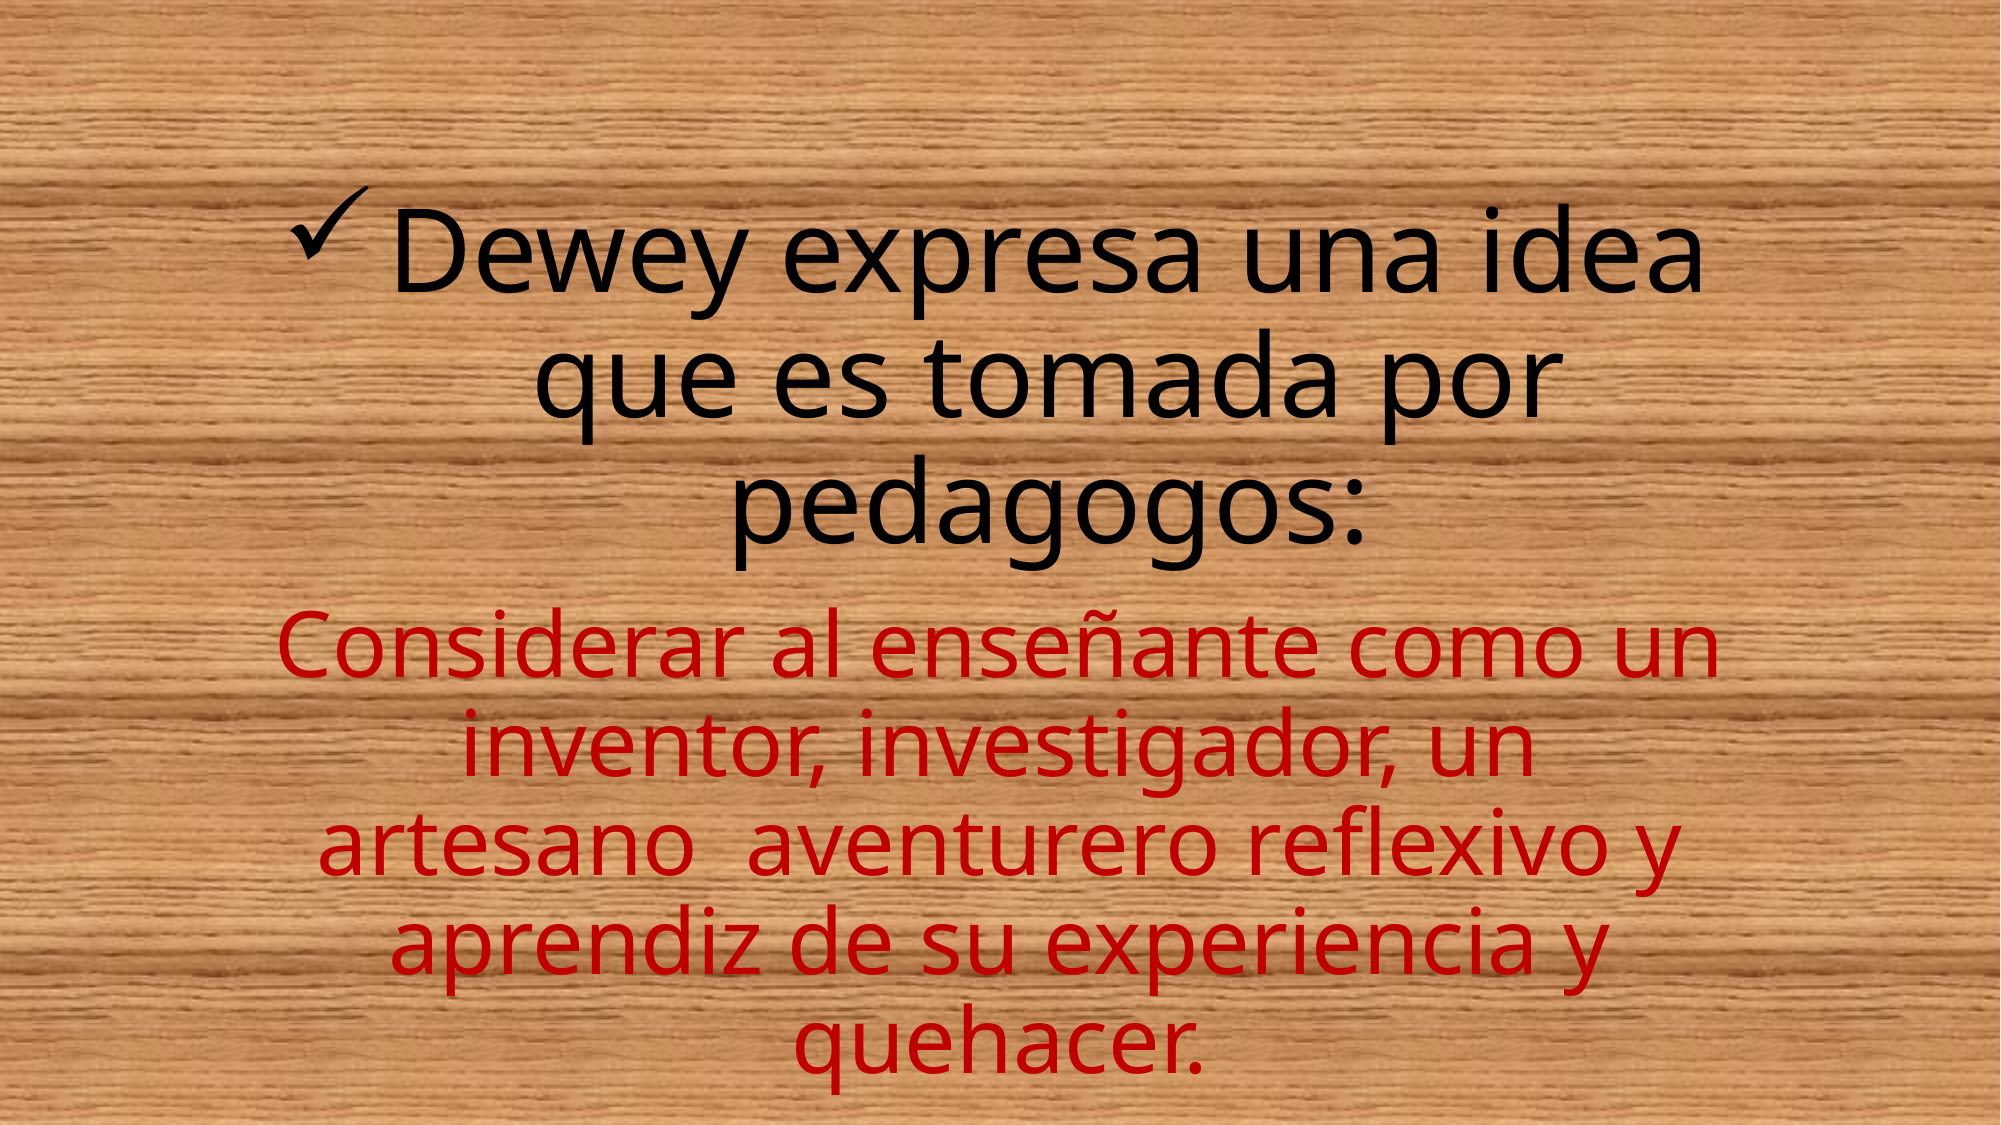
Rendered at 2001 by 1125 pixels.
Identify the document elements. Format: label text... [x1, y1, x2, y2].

picture [0, 0, 2001, 1125]
subtitle Considerar al enseñante como un inventor, investigador, un artesano aventurero reflexivo y aprendiz de su experiencia y quehacer. [249, 590, 1750, 863]
title Dewey expresa una idea que es tomada por pedagogos: [249, 182, 1750, 576]
